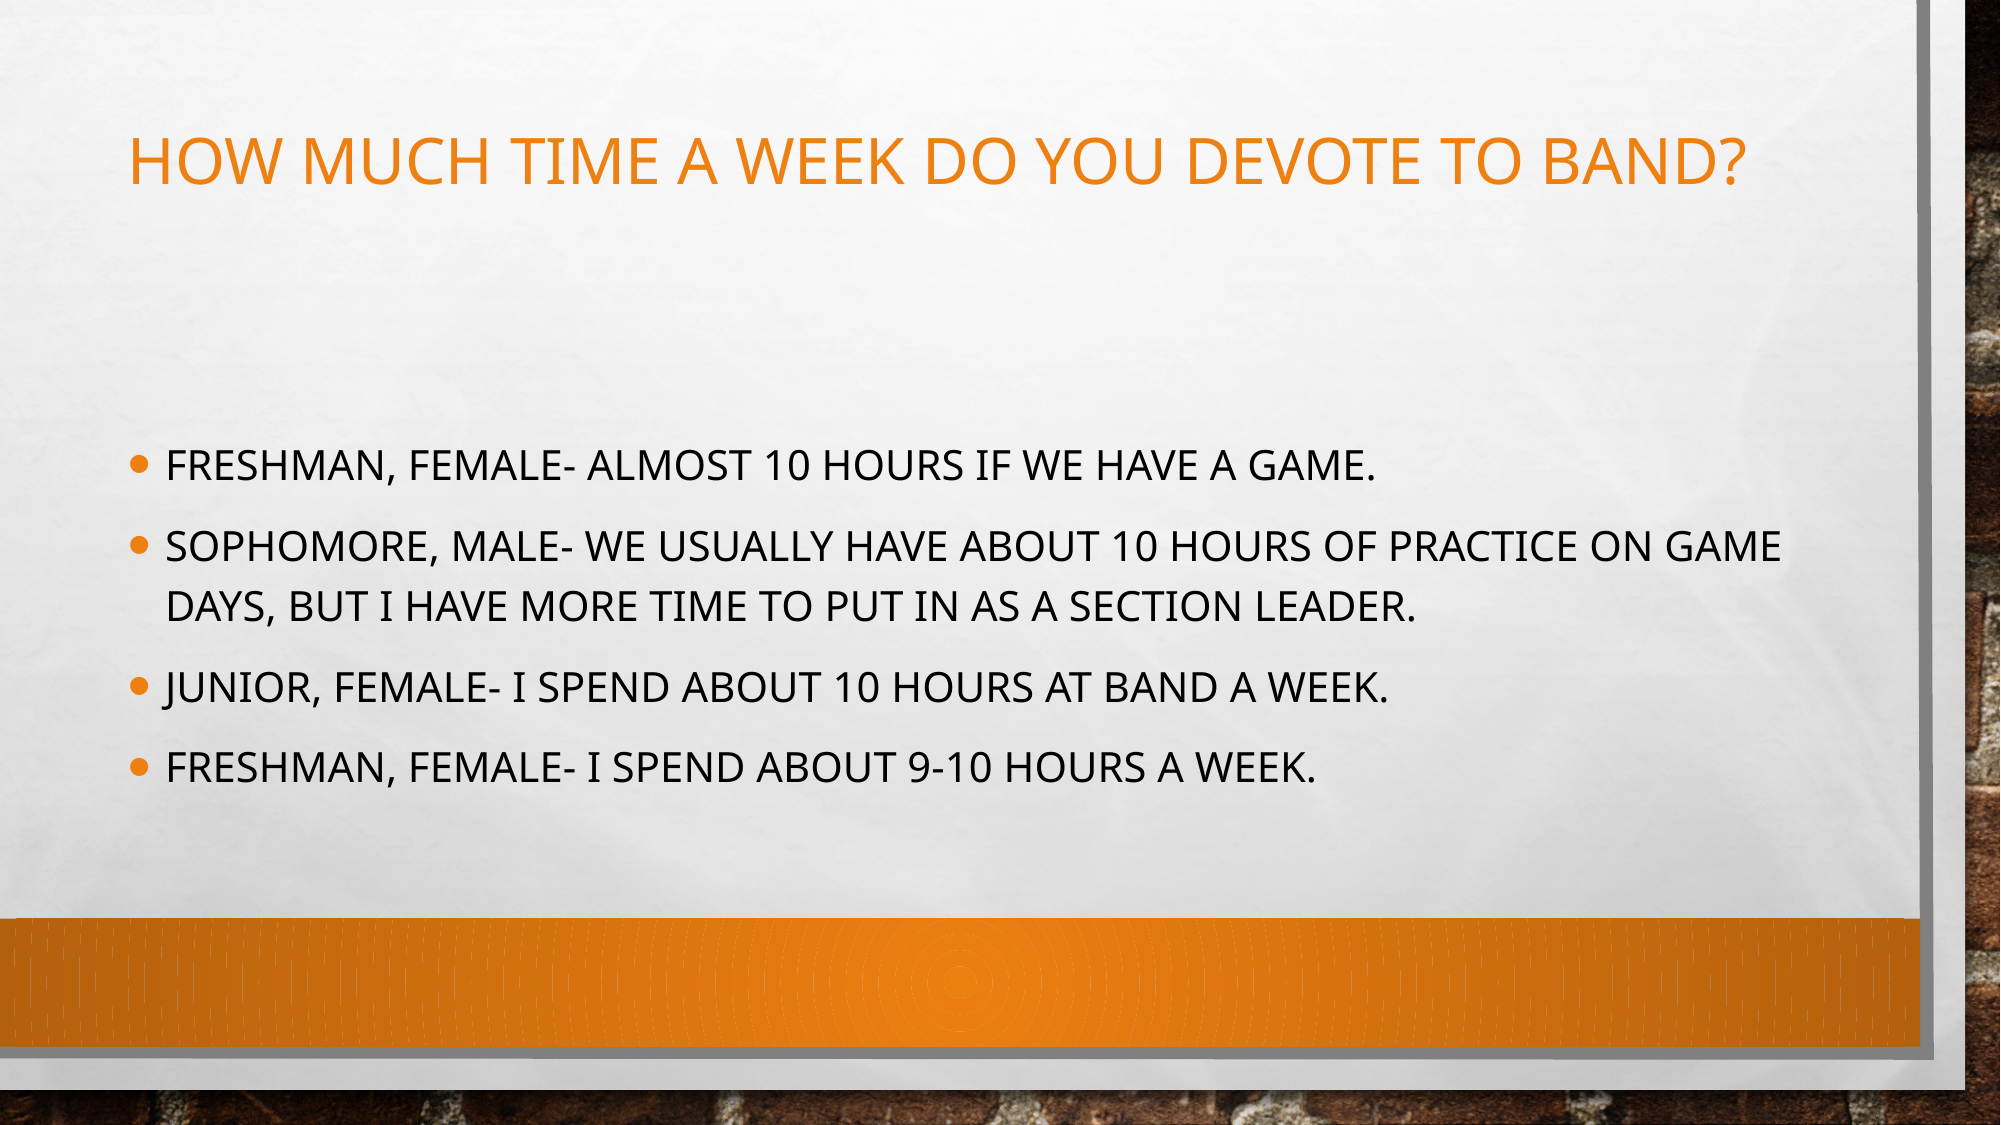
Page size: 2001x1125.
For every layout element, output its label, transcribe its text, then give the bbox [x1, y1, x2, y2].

title How much time a week do you devote to band? [112, 103, 1818, 302]
picture [0, 0, 2000, 1125]
list Freshman, female- Almost 10 hours if we have a game. Sophomore, male- We usually have about 10 hours of practice on game days, but I have more time to put in as a section leader. Junior, female- I spend about 10 hours at band a week. Freshman, female- I spend about 9-10 hours a week. [112, 338, 1818, 882]
